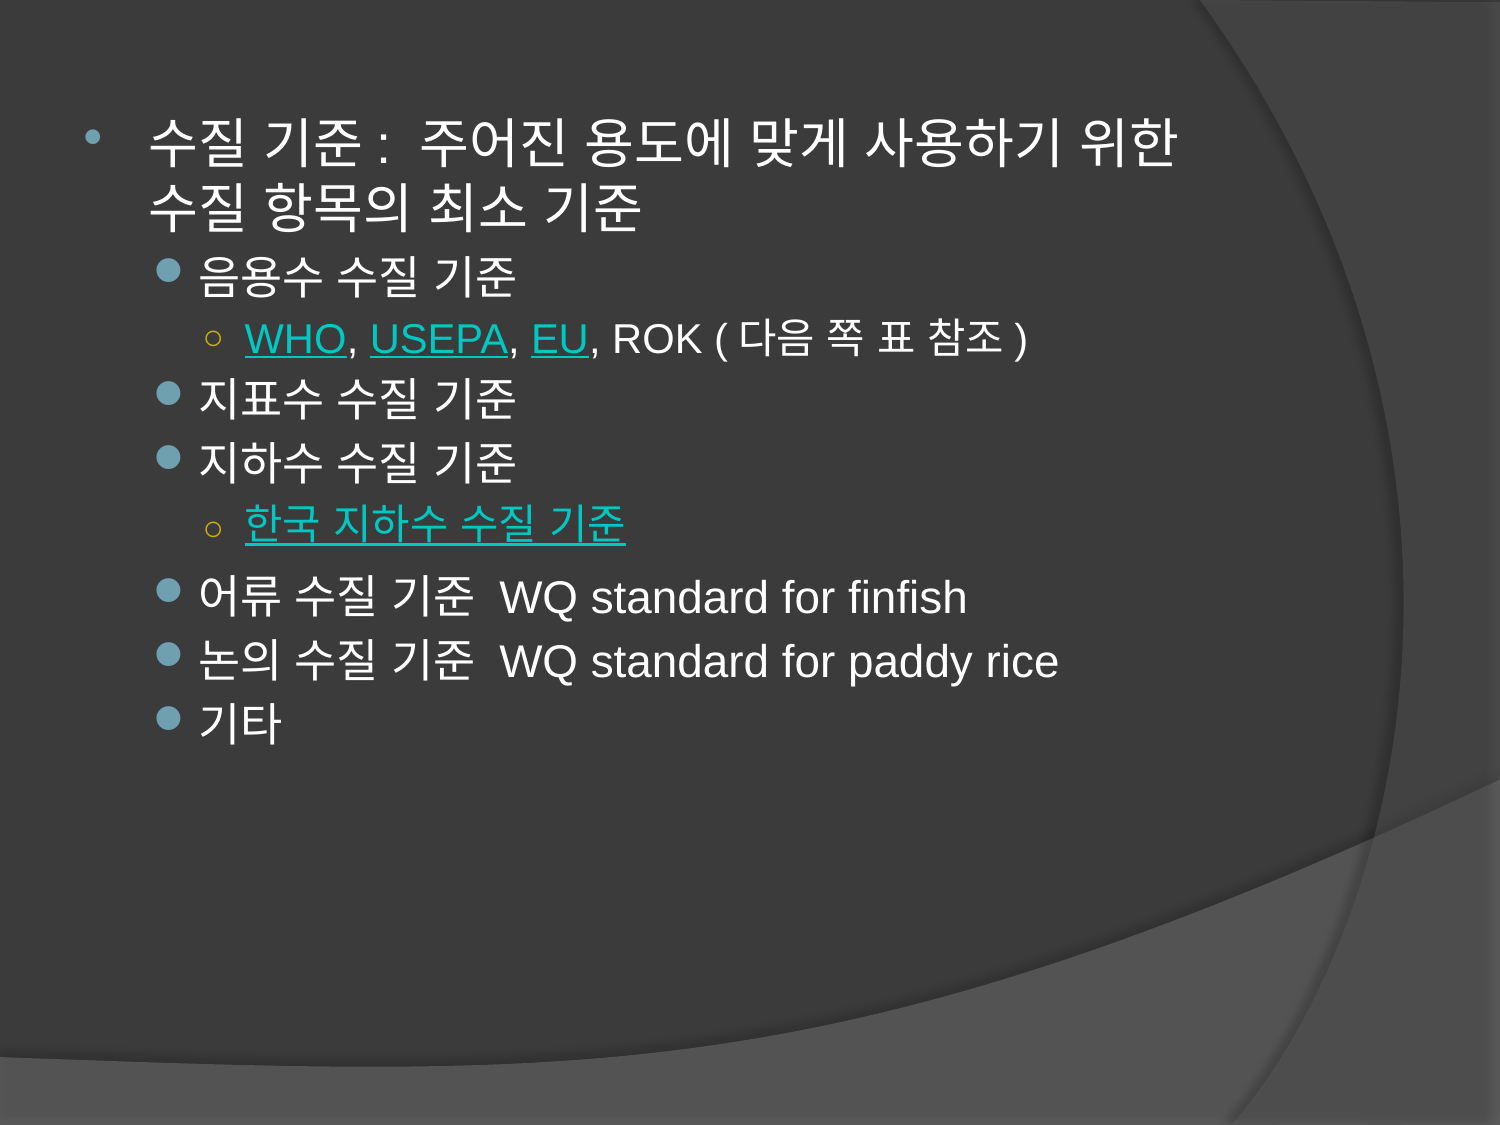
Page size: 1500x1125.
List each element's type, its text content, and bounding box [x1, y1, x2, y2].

list 수질 기준: 주어진 용도에 맞게 사용하기 위한 수질 항목의 최소 기준 음용수 수질 기준 WHO, USEPA, EU, ROK (다음 쪽 표 참조) 지표수 수질 기준 지하수 수질 기준 한국 지하수 수질 기준 어류 수질 기준 WQ standard for finfish 논의 수질 기준 WQ standard for paddy rice 기타 [64, 101, 1290, 1047]
